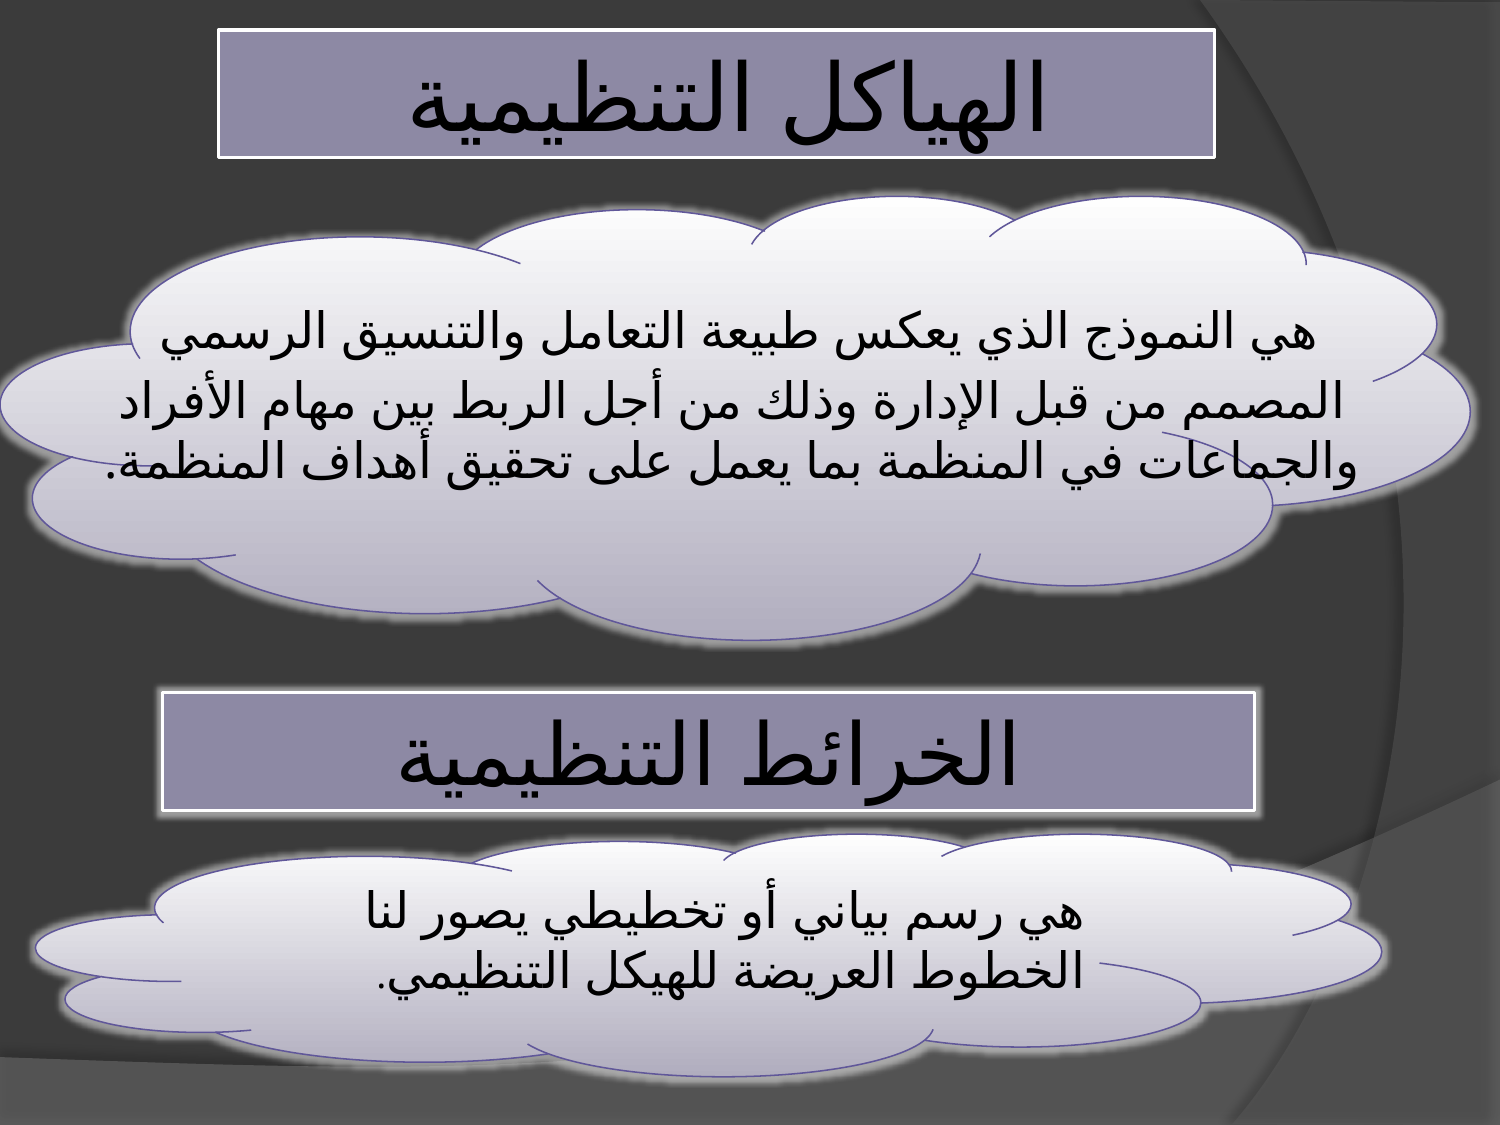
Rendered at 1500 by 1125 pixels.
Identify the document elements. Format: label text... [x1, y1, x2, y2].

text_box [152, 195, 1418, 290]
title الهياكل التنظيمية [217, 28, 1216, 159]
list هي النموذج الذي يعكس طبيعة التعامل والتنسيق الرسمي المصمم من قبل الإدارة وذلك من أجل الربط بين مهام الأفراد والجماعات في المنظمة بما يعمل على تحقيق أهداف المنظمة. [0, 290, 1471, 1005]
text_box الخرائط التنظيمية [161, 691, 1256, 812]
text_box هي رسم بياني أو تخطيطي يصور لنا الخطوط العريضة للهيكل التنظيمي. [34, 833, 1383, 1078]
